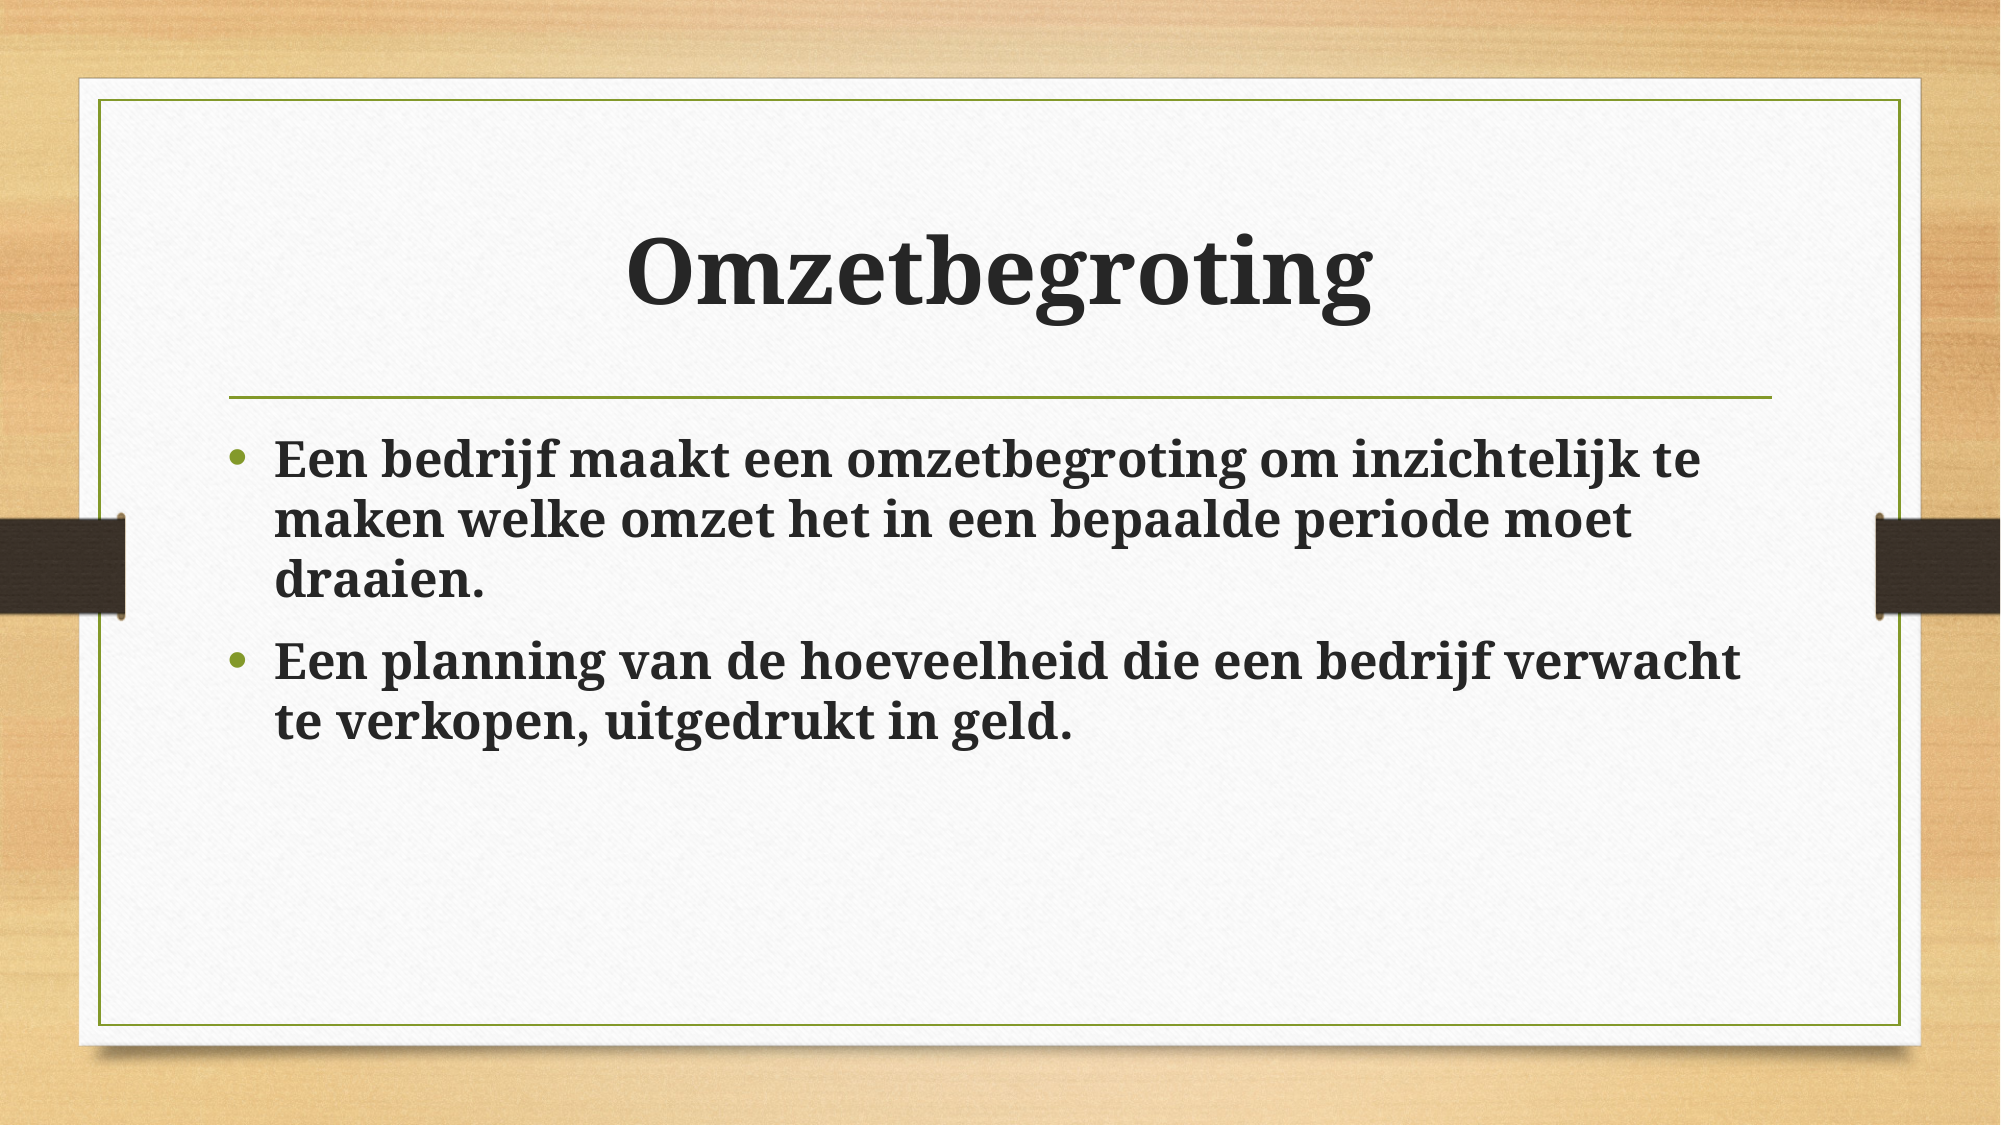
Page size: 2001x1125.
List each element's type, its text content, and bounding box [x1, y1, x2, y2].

picture [0, 0, 2001, 1125]
list Een bedrijf maakt een omzetbegroting om inzichtelijk te maken welke omzet het in een bepaalde periode moet draaien. Een planning van de hoeveelheid die een bedrijf verwacht te verkopen, uitgedrukt in geld. [212, 419, 1788, 964]
title Omzetbegroting [212, 161, 1788, 375]
